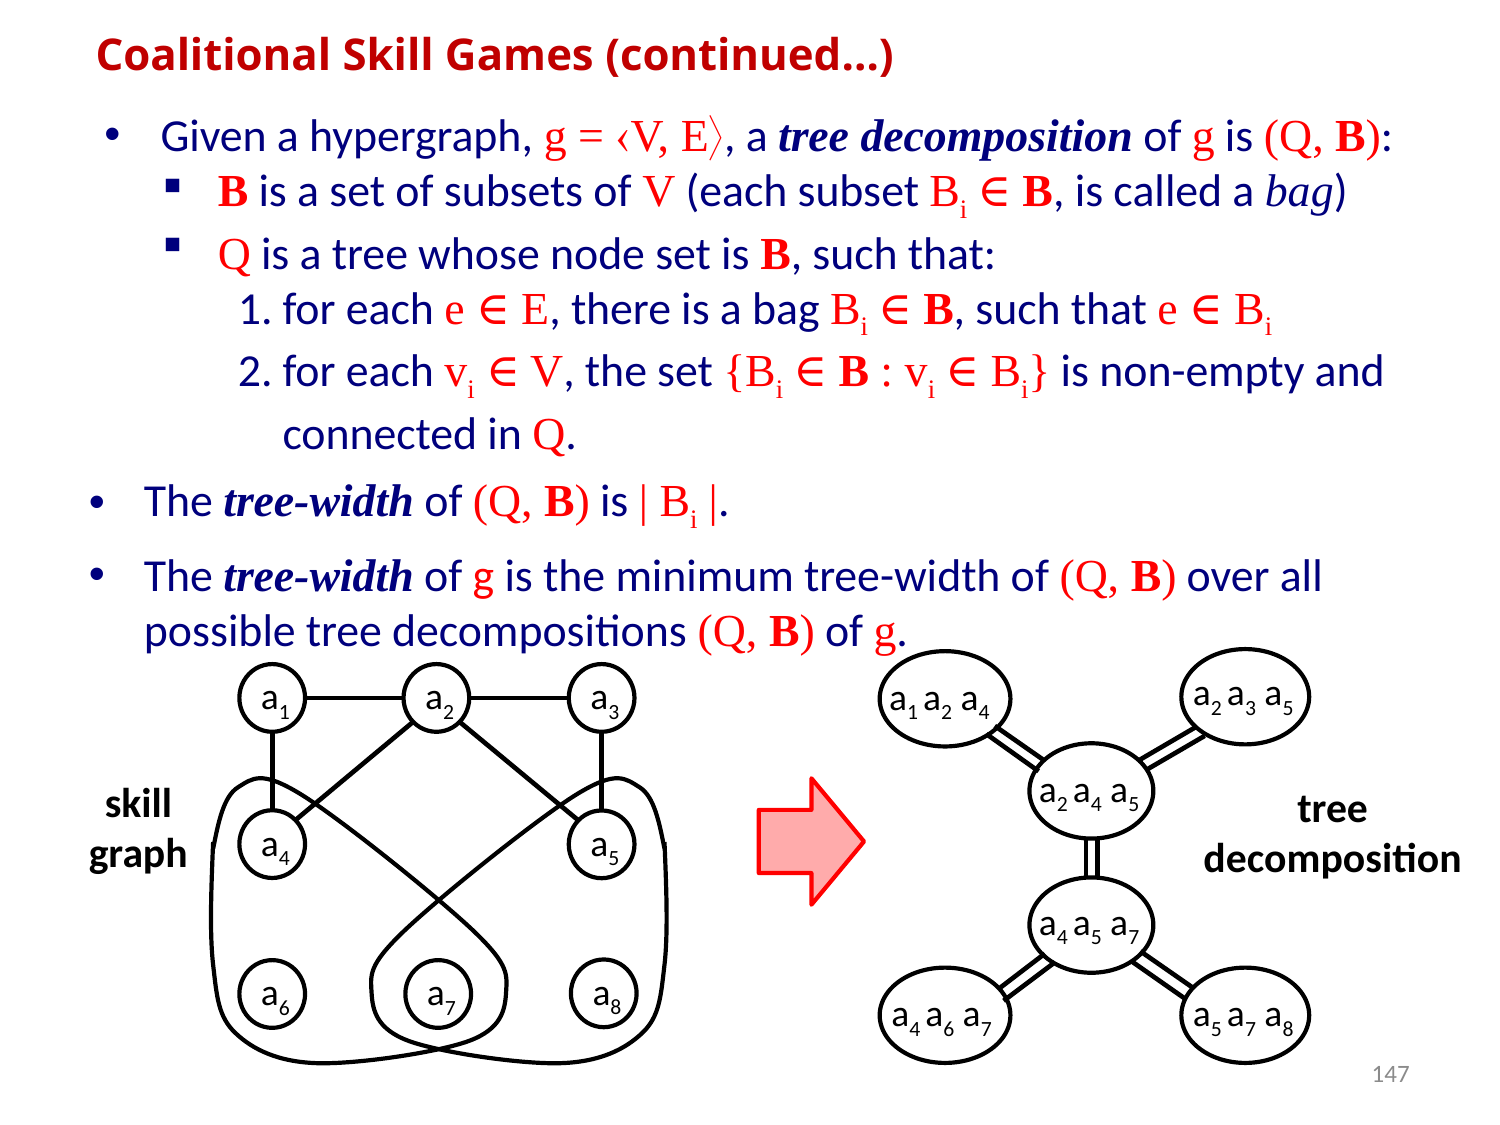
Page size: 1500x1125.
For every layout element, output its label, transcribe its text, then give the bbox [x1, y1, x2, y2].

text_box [879, 648, 1310, 1064]
text_box tree decomposition [1314, 772, 1482, 888]
text_box [756, 776, 866, 907]
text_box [210, 663, 667, 1064]
slide_number 147 [1074, 1042, 1425, 1103]
text_box skill graph [64, 768, 205, 884]
text_box Coalitional Skill Games (continued…) [80, 19, 1462, 87]
